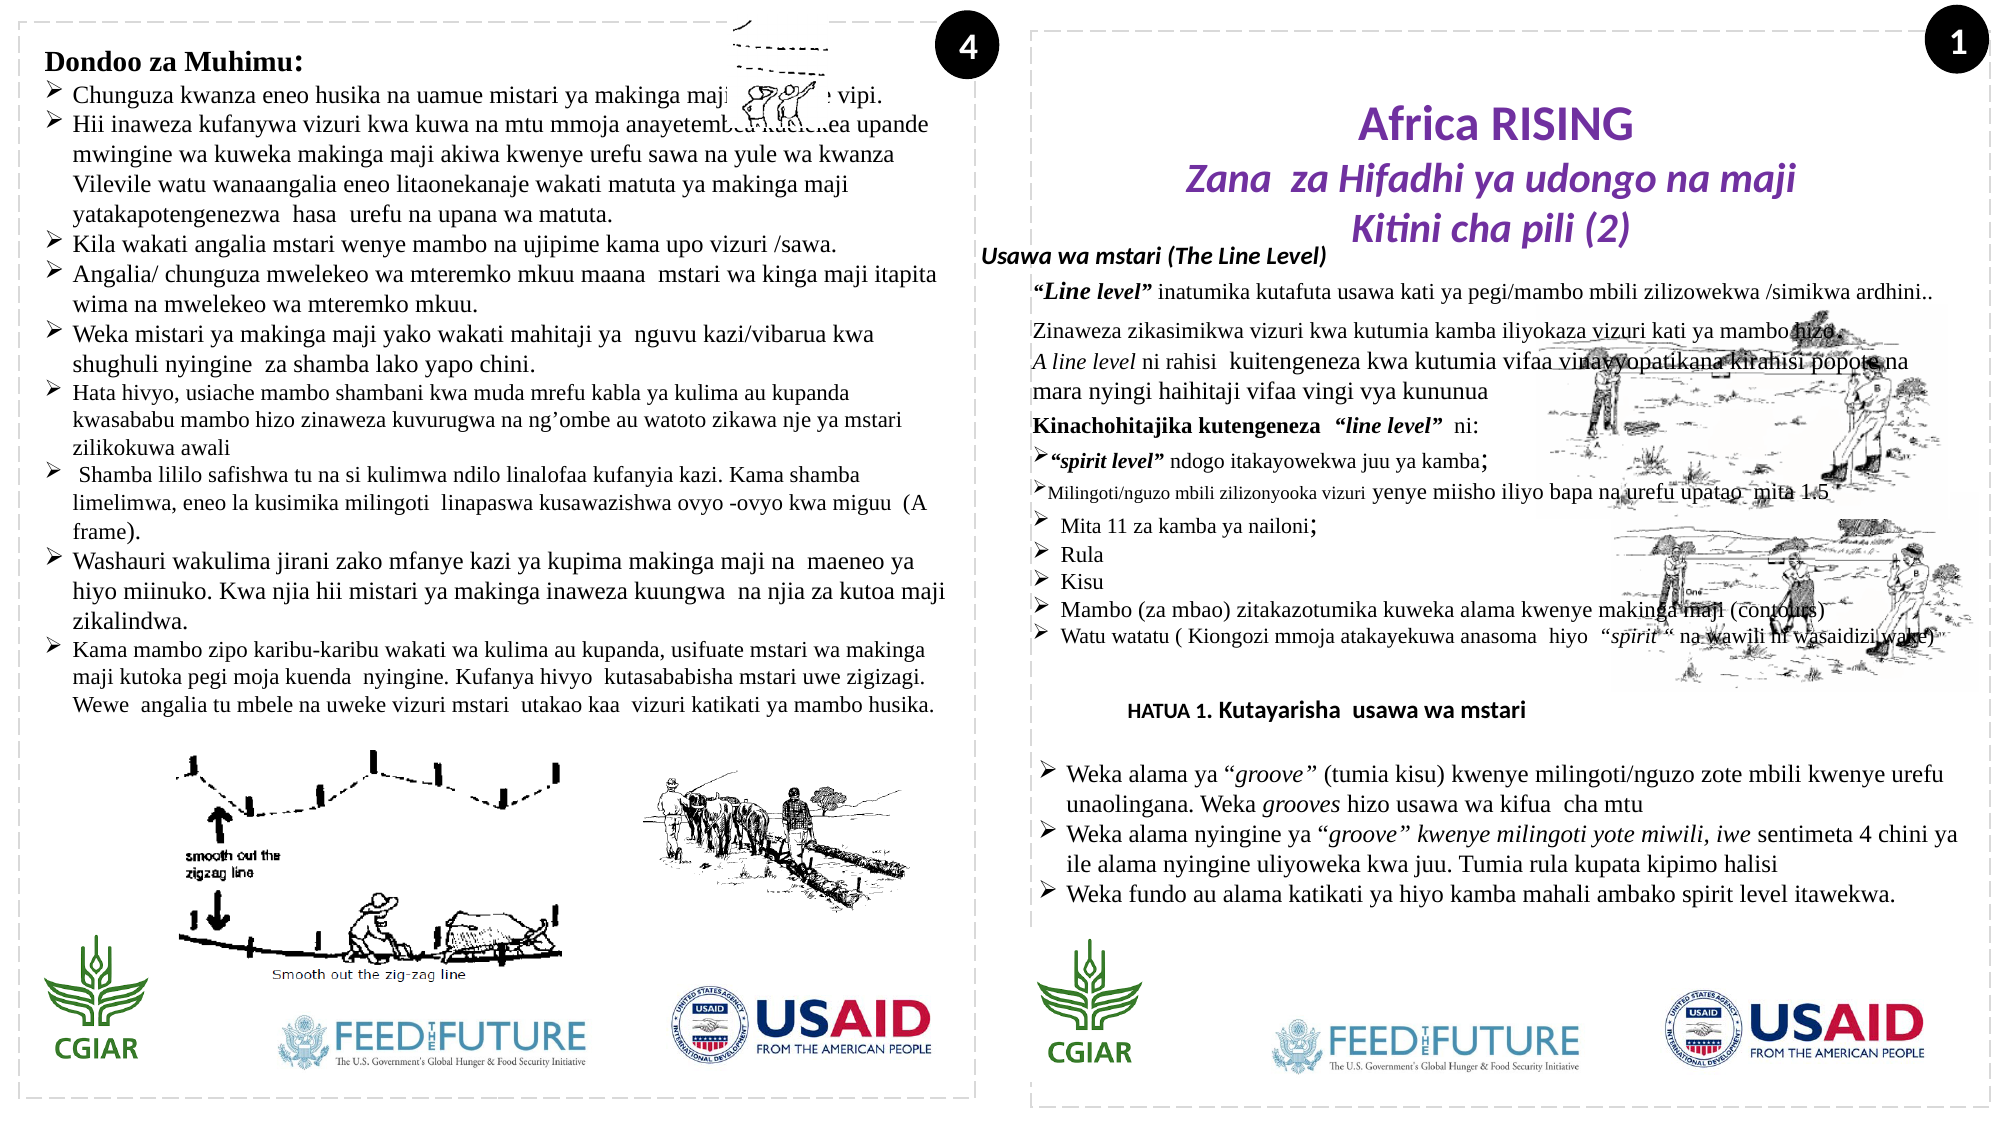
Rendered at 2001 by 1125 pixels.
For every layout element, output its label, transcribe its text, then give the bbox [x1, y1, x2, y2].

picture [1626, 966, 1961, 1096]
text_box [1030, 915, 1991, 1108]
picture [1027, 934, 1152, 1082]
text_box Weka alama ya “groove” (tumia kisu) kwenye milingoti/nguzo zote mbili kwenye urefu unaolingana. Weka grooves hizo usawa wa kifua cha mtu Weka alama nyingine ya “groove” kwenye milingoti yote miwili, iwe sentimeta 4 chini ya ile alama nyingine uliyoweka kwa juu. Tumia rula kupata kipimo halisi Weka fundo au alama katikati ya hiyo kamba mahali ambako spirit level itawekwa. [1023, 750, 1994, 915]
picture [643, 759, 913, 927]
text_box [1030, 30, 1991, 750]
text_box Dondoo za Muhimu: Chunguza kwanza eneo husika na uamue mistari ya makinga maji yawekwe vipi. Hii inaweza kufanywa vizuri kwa kuwa na mtu mmoja anayetembea kuelekea upande mwingine wa kuweka makinga maji akiwa kwenye urefu sawa na yule wa kwanza Vilevile watu wanaangalia eneo litaonekanaje wakati matuta ya makinga maji yatakapotengenezwa hasa urefu na upana wa matuta. Kila wakati angalia mstari wenye mambo na ujipime kama upo vizuri /sawa. Angalia/ chunguza mwelekeo wa mteremko mkuu maana mstari wa kinga maji itapita wima na mwelekeo wa mteremko mkuu. Weka mistari ya makinga maji yako wakati mahitaji ya nguvu kazi/vibarua kwa shughuli nyingine za shamba lako yapo chini. Hata hivyo, usiache mambo shambani kwa muda mrefu kabla ya kulima au kupanda kwasababu mambo hizo zinaweza kuvurugwa na ng’ombe au watoto zikawa nje ya mstari zilikokuwa awali Shamba lililo safishwa tu na si kulimwa ndilo linalofaa kufanyia kazi. Kama shamba limelimwa, eneo la kusimika milingoti linapaswa kusawazishwa ovyo -ovyo kwa miguu (A frame). Washauri wakulima jirani zako mfanye kazi ya kupima makinga maji na maeneo ya hiyo miinuko. Kwa njia hii mistari ya makinga inaweza kuungwa na njia za kutoa maji zikalindwa. Kama mambo zipo karibu-karibu wakati wa kulima au kupanda, usifuate mstari wa makinga maji kutoka pegi moja kuenda nyingine. Kufanya hivyo kutasababisha mstari uwe zigizagi. Wewe angalia tu mbele na uweke vizuri mstari utakao kaa vizuri katikati ya mambo husika. [29, 30, 965, 725]
picture [1518, 304, 1984, 701]
picture [172, 748, 566, 983]
picture [632, 962, 968, 1092]
text_box Africa RISING Zana za Hifadhi ya udongo na maji Kitini cha pili (2) [1003, 106, 1989, 235]
text_box “Line level” inatumika kutafuta usawa kati ya pegi/mambo mbili zilizowekwa /simikwa ardhini.. Zinaweza zikasimikwa vizuri kwa kutumia kamba iliyokaza vizuri kati ya mambo hizo. A line level ni rahisi kuitengeneza kwa kutumia vifaa vinavyopatikana kirahisi popote na mara nyingi haihitaji vifaa vingi vya kununua Kinachohitajika kutengeneza “line level” ni: “spirit level” ndogo itakayowekwa juu ya kamba; Milingoti/nguzo mbili zilizonyooka vizuri yenye miisho iliyo bapa na urefu upatao mita 1.5 Mita 11 za kamba ya nailoni; Rula Kisu Mambo (za mbao) zitakazotumika kuweka alama kwenye makinga maji (contours) Watu watatu ( Kiongozi mmoja atakayekuwa anasoma hiyo “spirit “ na wawili ni wasaidizi wake) [1017, 267, 1974, 656]
text_box 4 [933, 9, 1001, 81]
text_box [18, 21, 976, 1099]
picture [727, 14, 828, 128]
text_box 1 [1923, 3, 1991, 75]
picture [34, 930, 158, 1078]
text_box HATUA 1. Kutayarisha usawa wa mstari [1033, 659, 1633, 750]
text_box Usawa wa mstari (The Line Level) [965, 205, 1345, 304]
picture [252, 994, 614, 1093]
picture [1246, 998, 1607, 1098]
